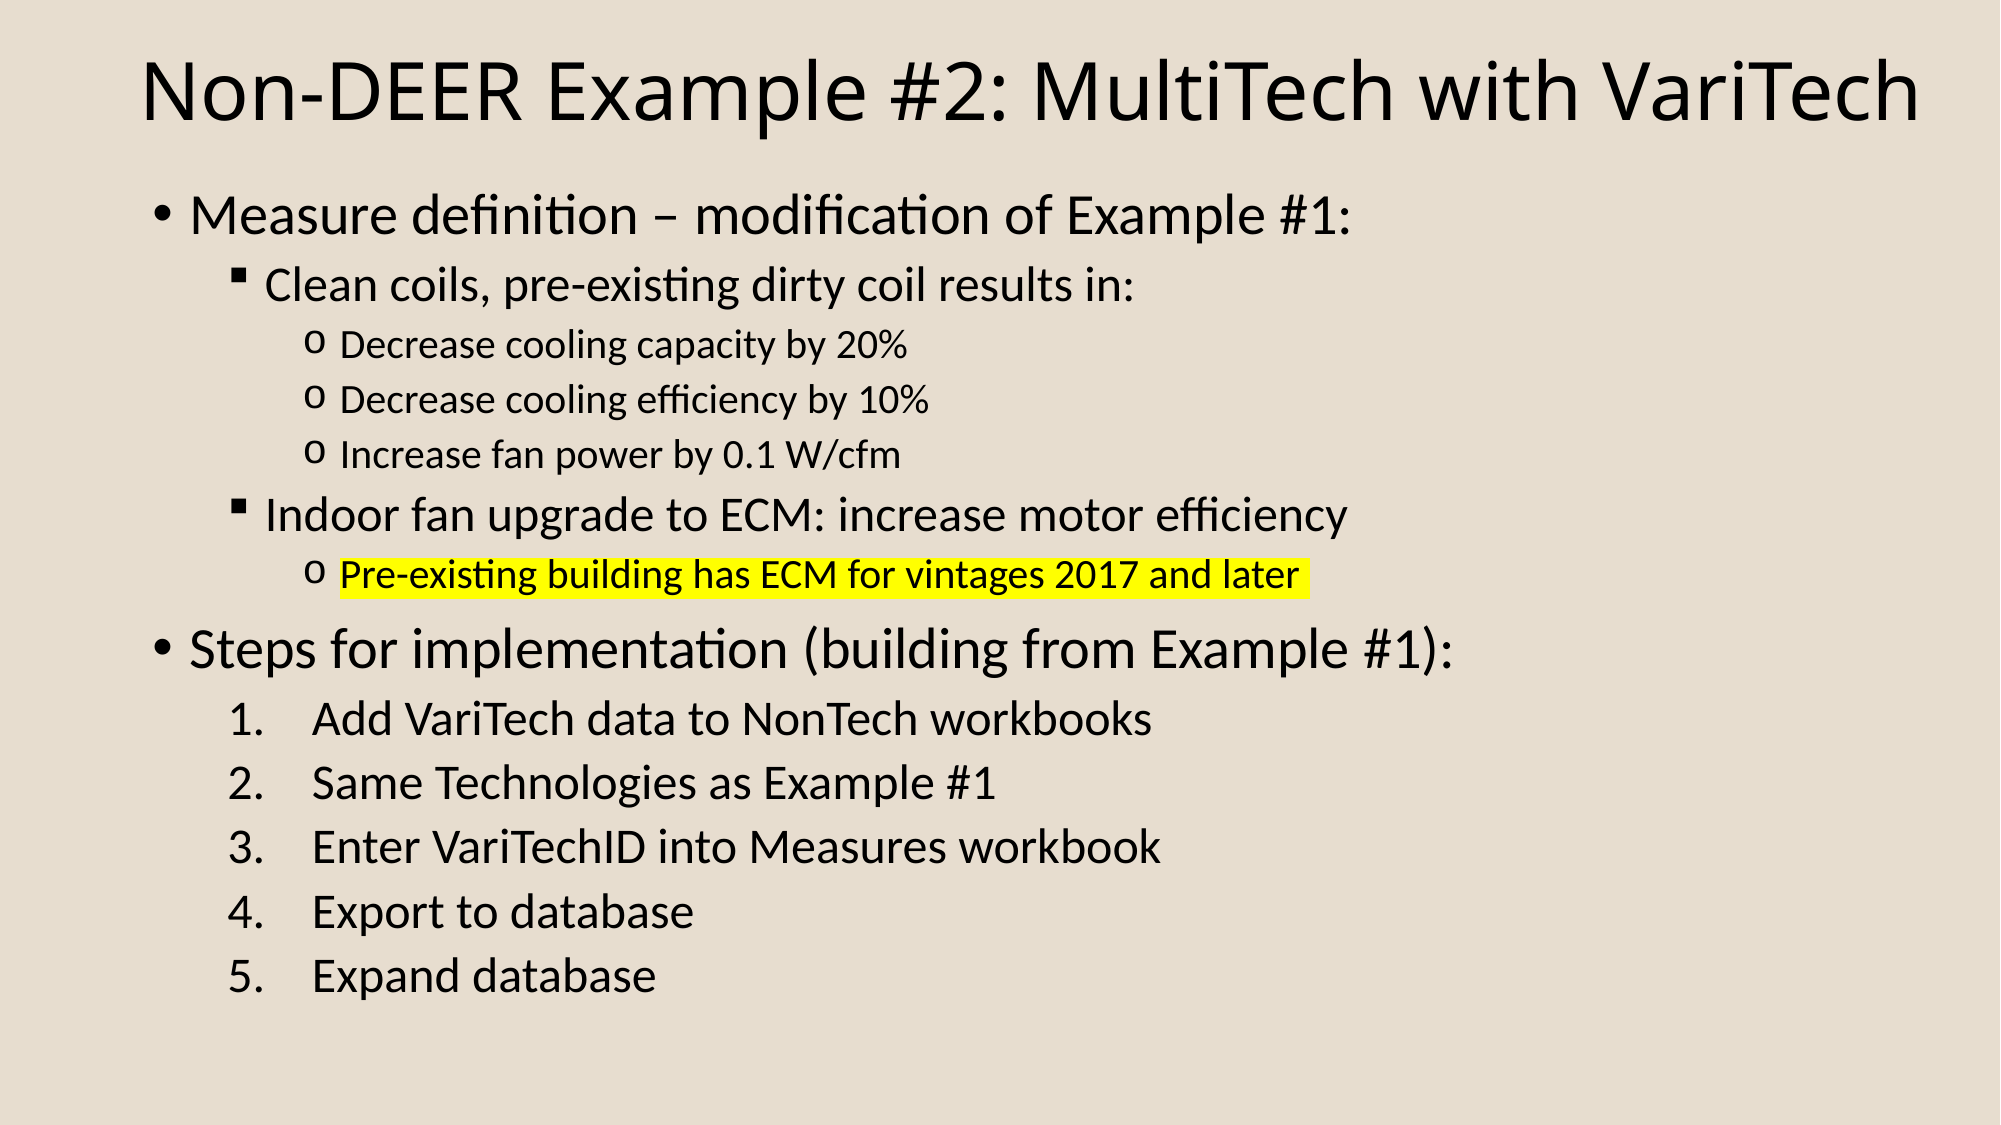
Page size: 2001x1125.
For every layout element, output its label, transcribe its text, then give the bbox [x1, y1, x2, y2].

title Non-DEER Example #2: MultiTech with VariTech [124, 37, 1940, 150]
list Measure definition – modification of Example #1: Clean coils, pre-existing dirty coil results in: Decrease cooling capacity by 20% Decrease cooling efficiency by 10% Increase fan power by 0.1 W/cfm Indoor fan upgrade to ECM: increase motor efficiency Pre-existing building has ECM for vintages 2017 and later Steps for implementation (building from Example #1): Add VariTech data to NonTech workbooks Same Technologies as Example #1 Enter VariTechID into Measures workbook Export to database Expand database [137, 177, 1863, 1085]
